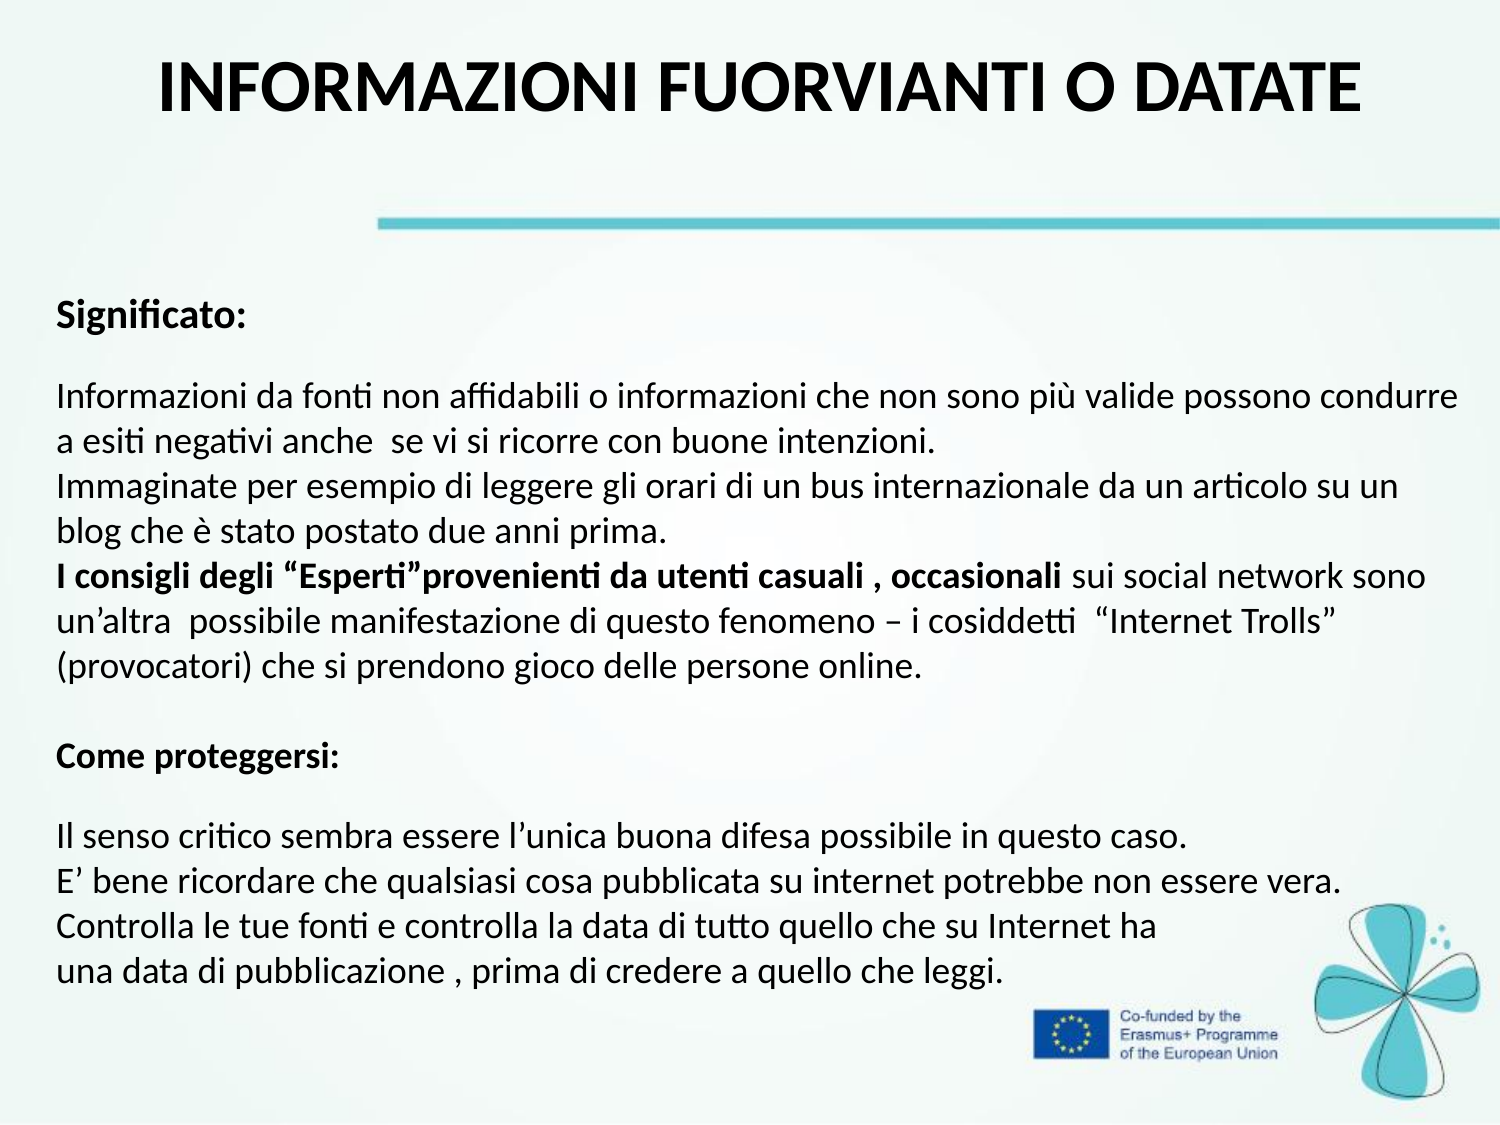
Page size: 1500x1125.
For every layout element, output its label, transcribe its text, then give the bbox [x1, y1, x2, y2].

picture [0, 0, 1500, 1125]
text_box Significato: Informazioni da fonti non affidabili o informazioni che non sono più valide possono condurre a esiti negativi anche se vi si ricorre con buone intenzioni. Immaginate per esempio di leggere gli orari di un bus internazionale da un articolo su un blog che è stato postato due anni prima. I consigli degli “Esperti”provenienti da utenti casuali , occasionali sui social network sono un’altra possibile manifestazione di questo fenomeno – i cosiddetti “Internet Trolls” (provocatori) che si prendono gioco delle persone online. Come proteggersi: Il senso critico sembra essere l’unica buona difesa possibile in questo caso. E’ bene ricordare che qualsiasi cosa pubblicata su internet potrebbe non essere vera. Controlla le tue fonti e controlla la data di tutto quello che su Internet ha una data di pubblicazione , prima di credere a quello che leggi. [41, 278, 1481, 1044]
text_box Informazioni fuorvianti o datate [140, 28, 1381, 134]
